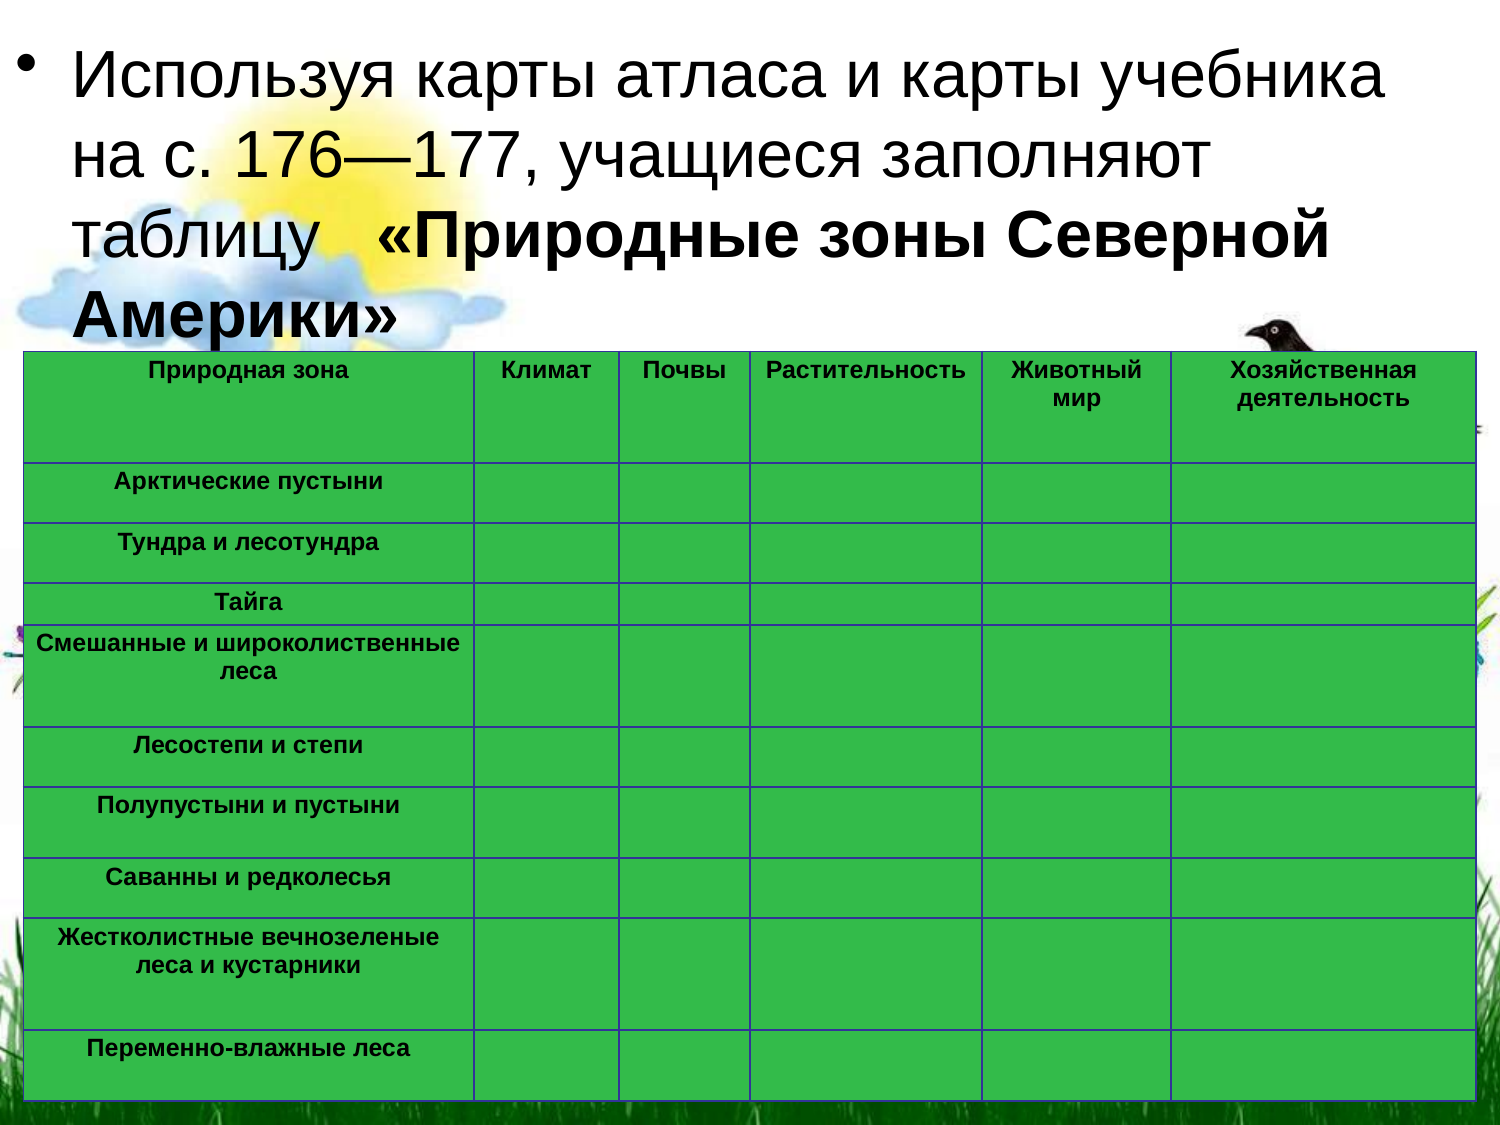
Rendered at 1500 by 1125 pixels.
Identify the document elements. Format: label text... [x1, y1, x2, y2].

table_cell [620, 919, 749, 1029]
table_cell [475, 859, 618, 917]
table_cell [620, 626, 749, 726]
table_header Природная зона [24, 352, 473, 462]
table_cell [475, 626, 618, 726]
table_cell [1172, 464, 1475, 522]
table_cell [1172, 728, 1475, 786]
table_cell Тундра и лесотундра [24, 524, 473, 582]
table_cell [1172, 524, 1475, 582]
table_cell [620, 1031, 749, 1100]
table_cell [751, 919, 981, 1029]
table_cell [983, 788, 1170, 857]
table_header Животный мир [983, 352, 1170, 462]
table_cell [475, 464, 618, 522]
table_cell Смешанные и широколиственные леса [24, 626, 473, 726]
table_cell [751, 859, 981, 917]
table_header Хозяйственная деятельность [1172, 352, 1475, 462]
table_header Климат [475, 352, 618, 462]
table_cell Полупустыни и пустыни [24, 788, 473, 857]
table_cell Арктические пустыни [24, 464, 473, 522]
table_cell [1172, 626, 1475, 726]
table_cell [983, 524, 1170, 582]
table_cell [983, 584, 1170, 624]
table_cell [1172, 1031, 1475, 1100]
table_header Растительность [751, 352, 981, 462]
table_cell [475, 584, 618, 624]
table_cell [475, 524, 618, 582]
table_cell [1172, 584, 1475, 624]
table_cell [475, 919, 618, 1029]
table_cell [1172, 919, 1475, 1029]
picture [0, 1, 1500, 1125]
table_cell [751, 1031, 981, 1100]
table_cell [983, 919, 1170, 1029]
table_cell [751, 788, 981, 857]
table_cell [751, 584, 981, 624]
table_cell Лесостепи и степи [24, 728, 473, 786]
table_cell [620, 859, 749, 917]
table_cell [1172, 788, 1475, 857]
table_cell [983, 859, 1170, 917]
table_cell [475, 728, 618, 786]
table_cell [1172, 859, 1475, 917]
table_cell [983, 1031, 1170, 1100]
table_cell [983, 626, 1170, 726]
table_cell Переменно-влажные леса [24, 1031, 473, 1100]
table_cell [475, 1031, 618, 1100]
table_cell [751, 524, 981, 582]
table_cell [620, 788, 749, 857]
table_cell [983, 728, 1170, 786]
table_cell [751, 464, 981, 522]
table_cell [620, 728, 749, 786]
table_header Почвы [620, 352, 749, 462]
table_cell Тайга [24, 584, 473, 624]
table_cell Саванны и редколесья [24, 859, 473, 917]
table_cell [983, 464, 1170, 522]
table_cell Жестколистные вечнозеленые леса и кустарники [24, 919, 473, 1029]
table_cell [620, 464, 749, 522]
table_cell [751, 728, 981, 786]
table_cell [620, 584, 749, 624]
table_cell [751, 626, 981, 726]
list Используя карты атласа и карты учебника на с. 176—177, учащиеся заполняют таблицу «Природные зоны Северной Америки» [0, 23, 1477, 341]
table_cell [620, 524, 749, 582]
table_cell [475, 788, 618, 857]
